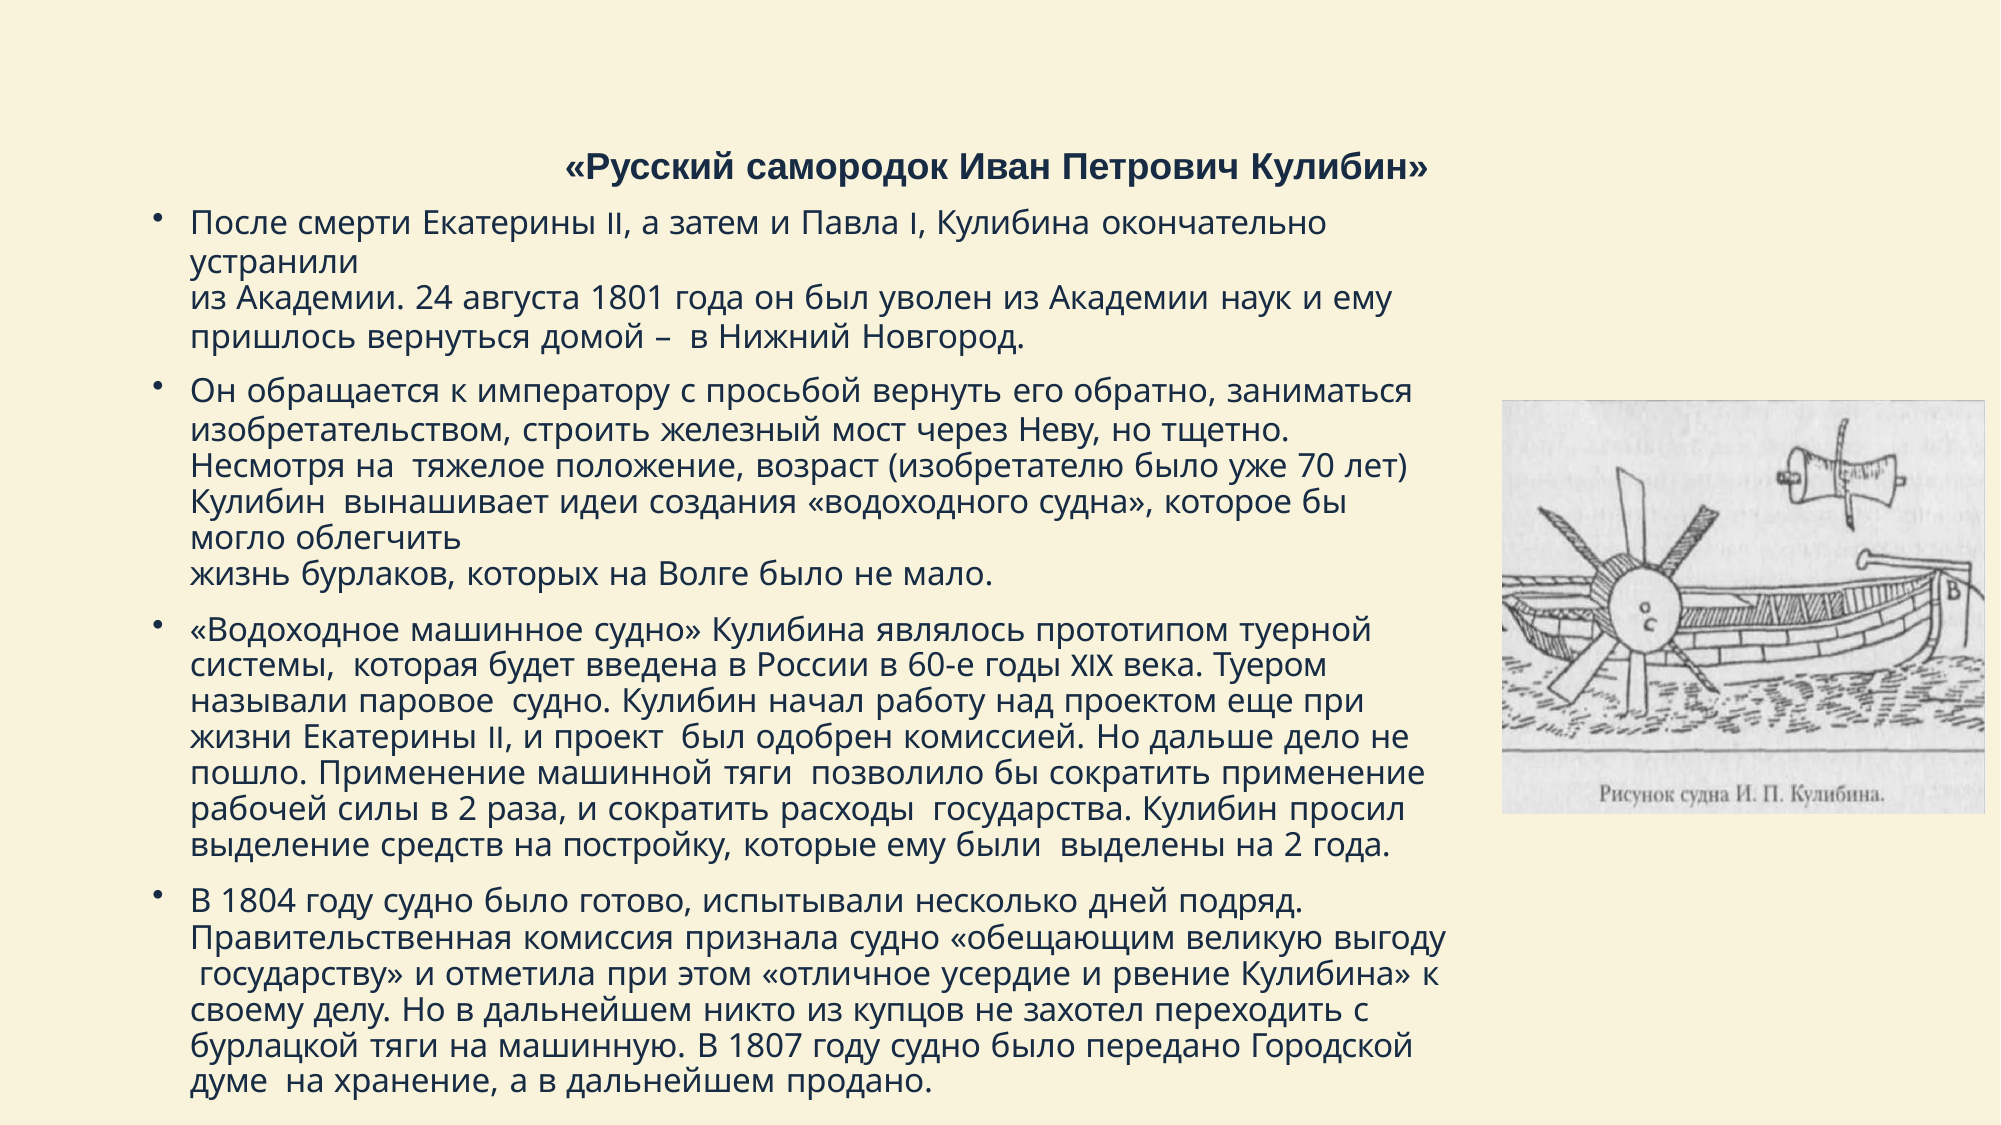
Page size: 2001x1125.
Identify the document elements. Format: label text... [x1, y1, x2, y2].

text_box После смерти Екатерины II, а затем и Павла I, Кулибина окончательно устранили из Академии. 24 августа 1801 года он был уволен из Академии наук и ему пришлось вернуться домой – в Нижний Новгород. Он обращается к императору с просьбой вернуть его обратно, заниматься изобретательством, строить железный мост через Неву, но тщетно. Несмотря на тяжелое положение, возраст (изобретателю было уже 70 лет) Кулибин вынашивает идеи создания «водоходного судна», которое бы могло облегчить жизнь бурлаков, которых на Волге было не мало. «Водоходное машинное судно» Кулибина являлось прототипом туерной системы, которая будет введена в России в 60-е годы XIX века. Туером называли паровое судно. Кулибин начал работу над проектом еще при жизни Екатерины II, и проект был одобрен комиссией. Но дальше дело не пошло. Применение машинной тяги позволило бы сократить применение рабочей силы в 2 раза, и сократить расходы государства. Кулибин просил выделение средств на постройку, которые ему были выделены на 2 года. В 1804 году судно было готово, испытывали несколько дней подряд. Правительственная комиссия признала судно «обещающим великую выгоду государству» и отметила при этом «отличное усердие и рвение Кулибина» к своему делу. Но в дальнейшем никто из купцов не захотел переходить с бурлацкой тяги на машинную. В 1807 году судно было передано Городской думе на хранение, а в дальнейшем продано. [150, 201, 1472, 1101]
title «Русский самородок Иван Петрович Кулибин» [562, 139, 1437, 201]
picture [1502, 400, 1986, 814]
